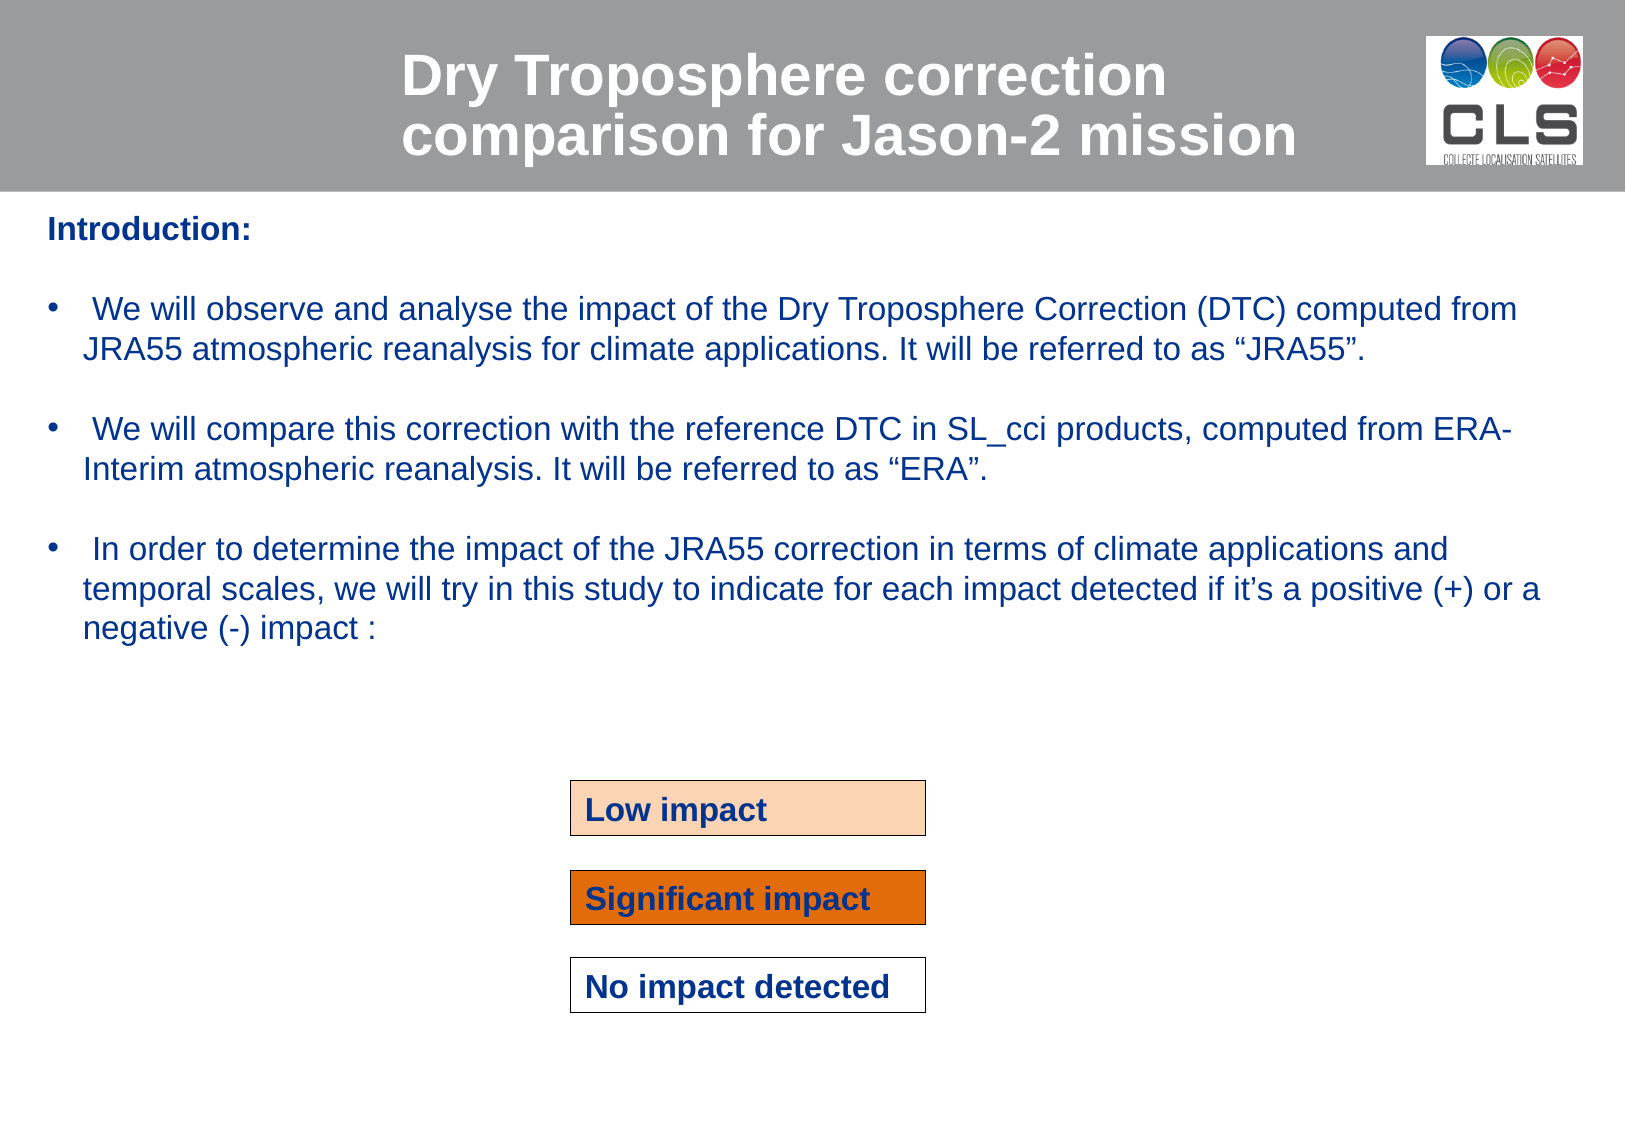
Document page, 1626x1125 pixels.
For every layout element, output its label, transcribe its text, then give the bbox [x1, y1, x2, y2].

picture [1426, 36, 1583, 165]
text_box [569, 780, 926, 1014]
text_box Dry Troposphere correction comparison for Jason-2 mission [386, 40, 1479, 172]
text_box Introduction: We will observe and analyse the impact of the Dry Troposphere Correction (DTC) computed from JRA55 atmospheric reanalysis for climate applications. It will be referred to as “JRA55”. We will compare this correction with the reference DTC in SL_cci products, computed from ERA-Interim atmospheric reanalysis. It will be referred to as “ERA”. In order to determine the impact of the JRA55 correction in terms of climate applications and temporal scales, we will try in this study to indicate for each impact detected if it’s a positive (+) or a negative (-) impact : [32, 199, 1597, 665]
